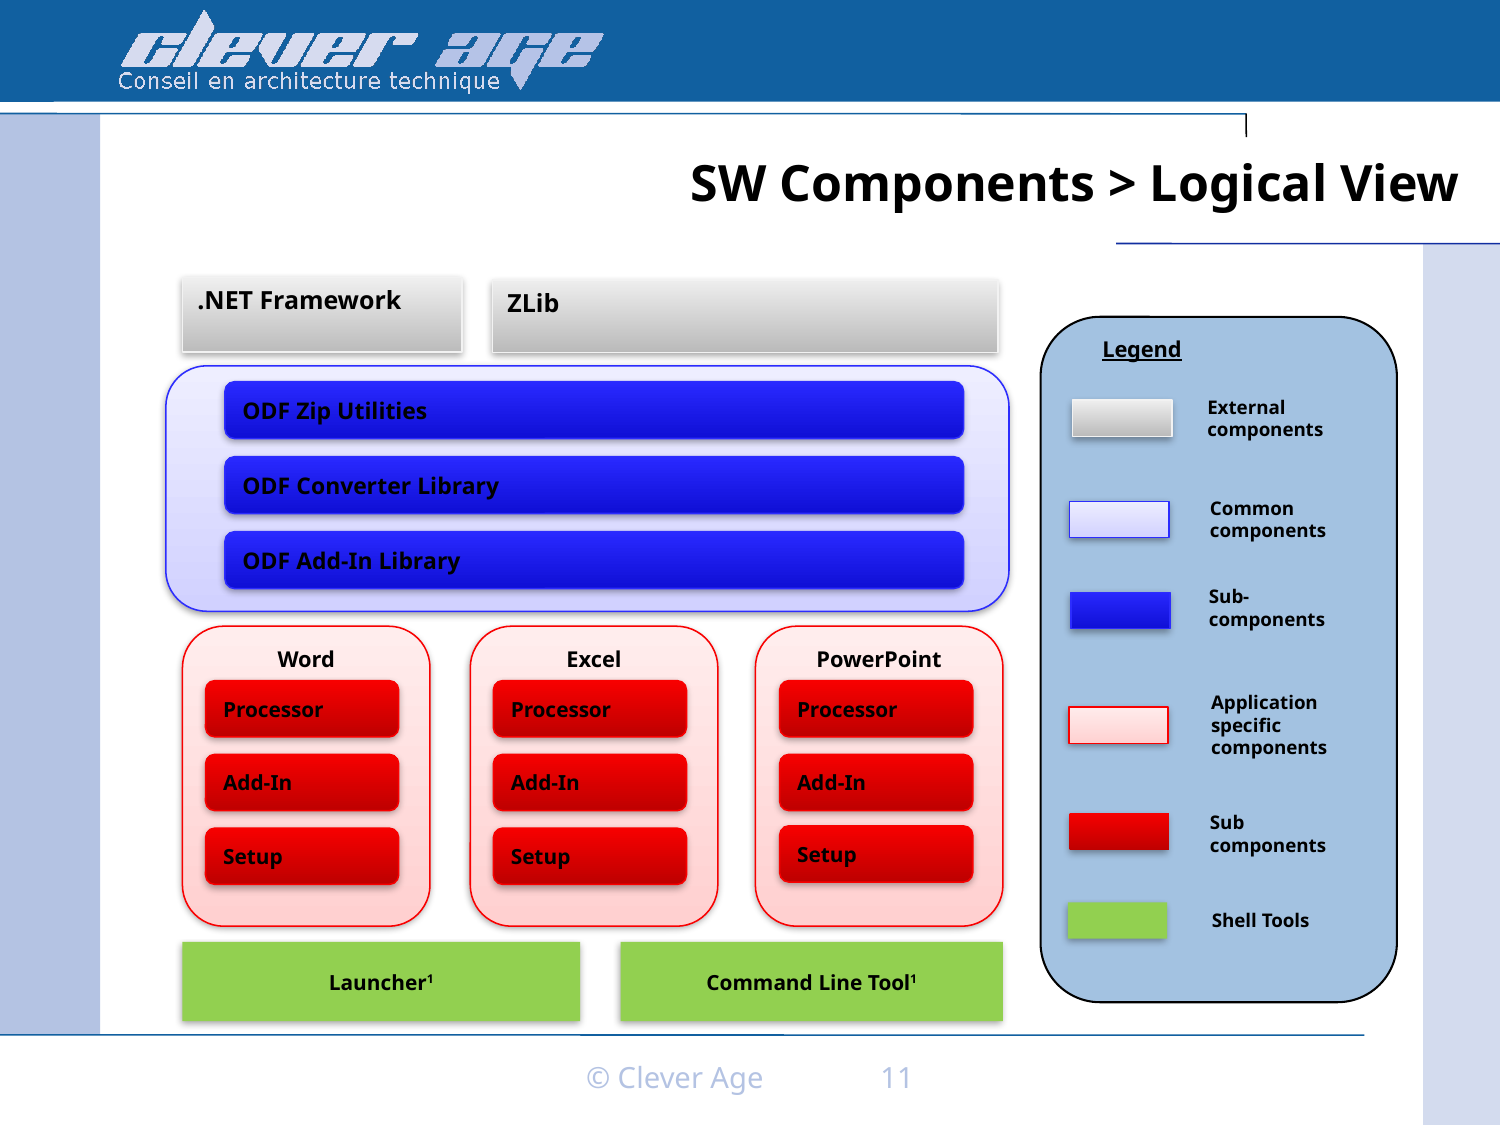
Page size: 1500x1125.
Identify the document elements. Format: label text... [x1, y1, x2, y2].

text_box ODF Add-In Library [224, 530, 965, 590]
text_box Legend [1087, 328, 1197, 369]
text_box Command Line Tool1 [620, 941, 1003, 1022]
title SW Components > Logical View [424, 124, 1463, 238]
text_box [165, 365, 1010, 613]
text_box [182, 625, 431, 927]
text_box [1069, 489, 1368, 551]
text_box ODF Zip Utilities [224, 380, 965, 440]
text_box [1068, 683, 1369, 768]
text_box ZLib [492, 279, 999, 353]
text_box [1067, 901, 1370, 940]
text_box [1072, 387, 1366, 449]
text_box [755, 625, 1004, 927]
text_box [1040, 316, 1397, 1003]
text_box ODF Converter Library [224, 455, 965, 515]
picture [96, 0, 620, 110]
text_box Launcher1 [182, 941, 581, 1022]
text_box .NET Framework [182, 277, 463, 353]
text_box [470, 625, 719, 927]
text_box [1069, 803, 1368, 865]
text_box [1070, 577, 1367, 639]
